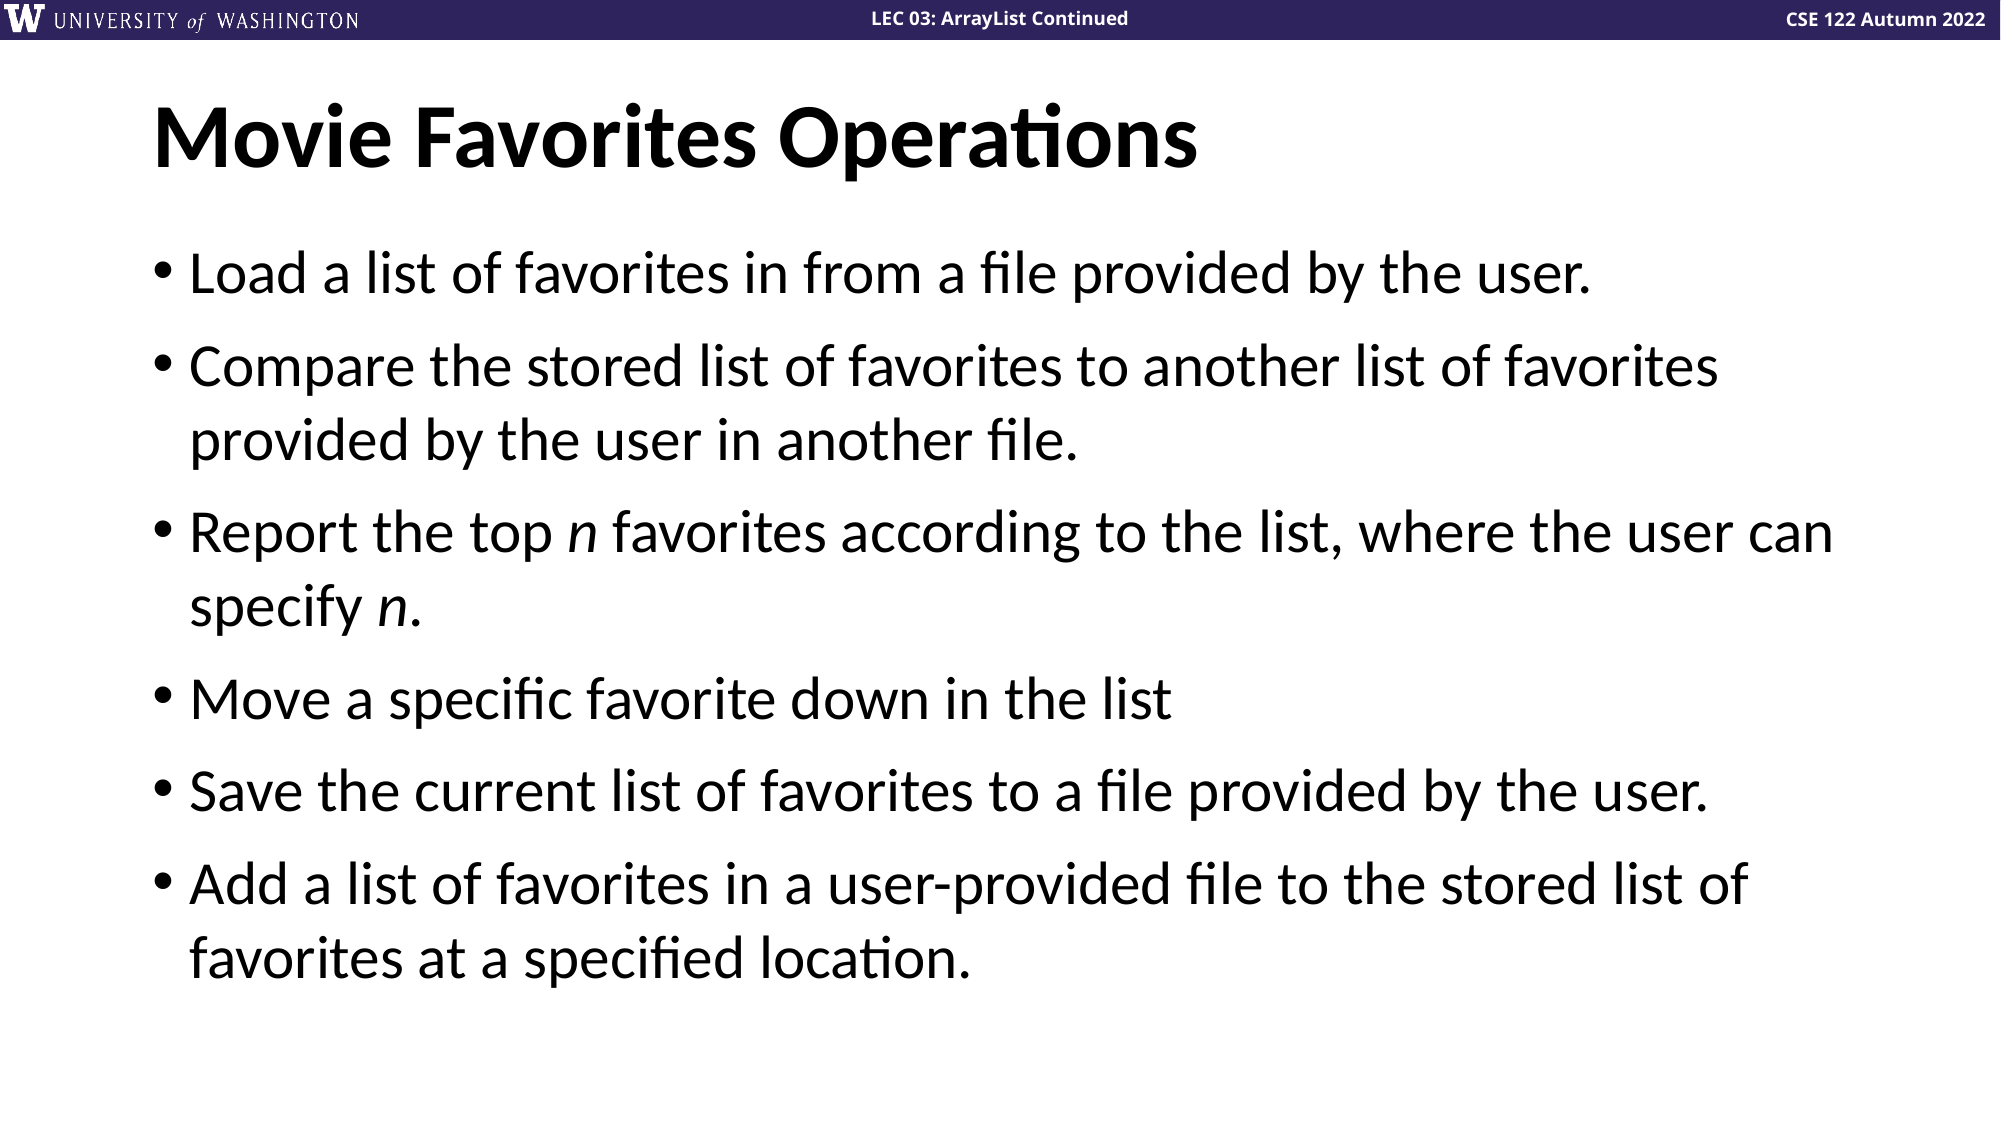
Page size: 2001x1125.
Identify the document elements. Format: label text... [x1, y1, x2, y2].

list Load a list of favorites in from a file provided by the user. Compare the stored list of favorites to another list of favorites provided by the user in another file. Report the top n favorites according to the list, where the user can specify n. Move a specific favorite down in the list Save the current list of favorites to a file provided by the user. Add a list of favorites in a user-provided file to the stored list of favorites at a specified location. [137, 224, 1863, 1014]
title Movie Favorites Operations [137, 74, 1863, 200]
picture [4, 4, 358, 33]
